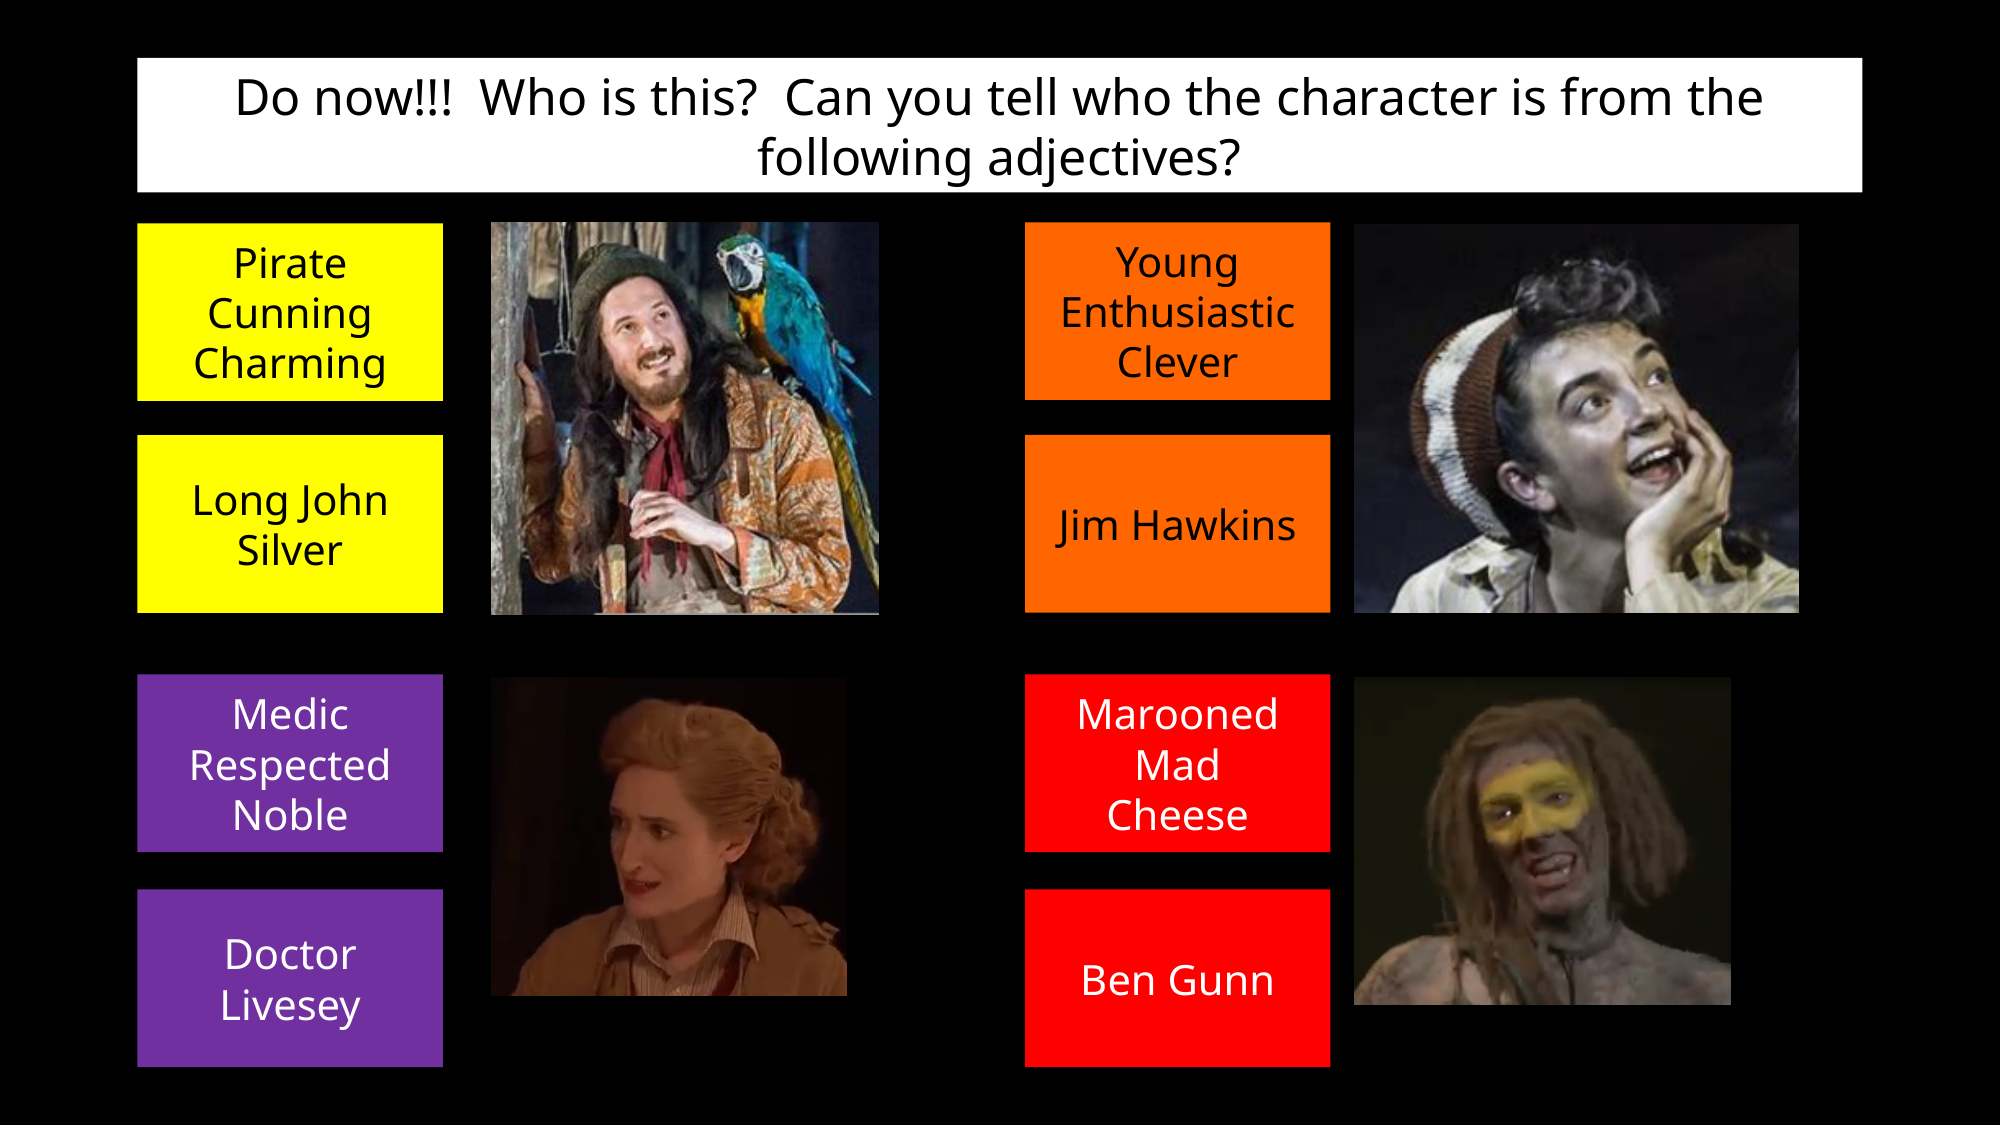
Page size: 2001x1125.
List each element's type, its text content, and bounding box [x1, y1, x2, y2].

text_box Young Enthusiastic Clever [1025, 222, 1331, 400]
text_box Medic Respected Noble [137, 674, 443, 853]
picture [491, 677, 847, 996]
text_box Pirate Cunning Charming [137, 223, 443, 401]
picture [491, 223, 879, 615]
text_box Marooned Mad Cheese [1025, 674, 1331, 853]
picture [1354, 677, 1731, 1006]
text_box Ben Gunn [1025, 889, 1331, 1068]
text_box Doctor Livesey [137, 889, 443, 1068]
text_box Long John Silver [137, 435, 443, 613]
picture [1354, 224, 1799, 613]
text_box Jim Hawkins [1025, 434, 1331, 613]
text_box Do now!!! Who is this? Can you tell who the character is from the following adjectives? [137, 57, 1863, 193]
